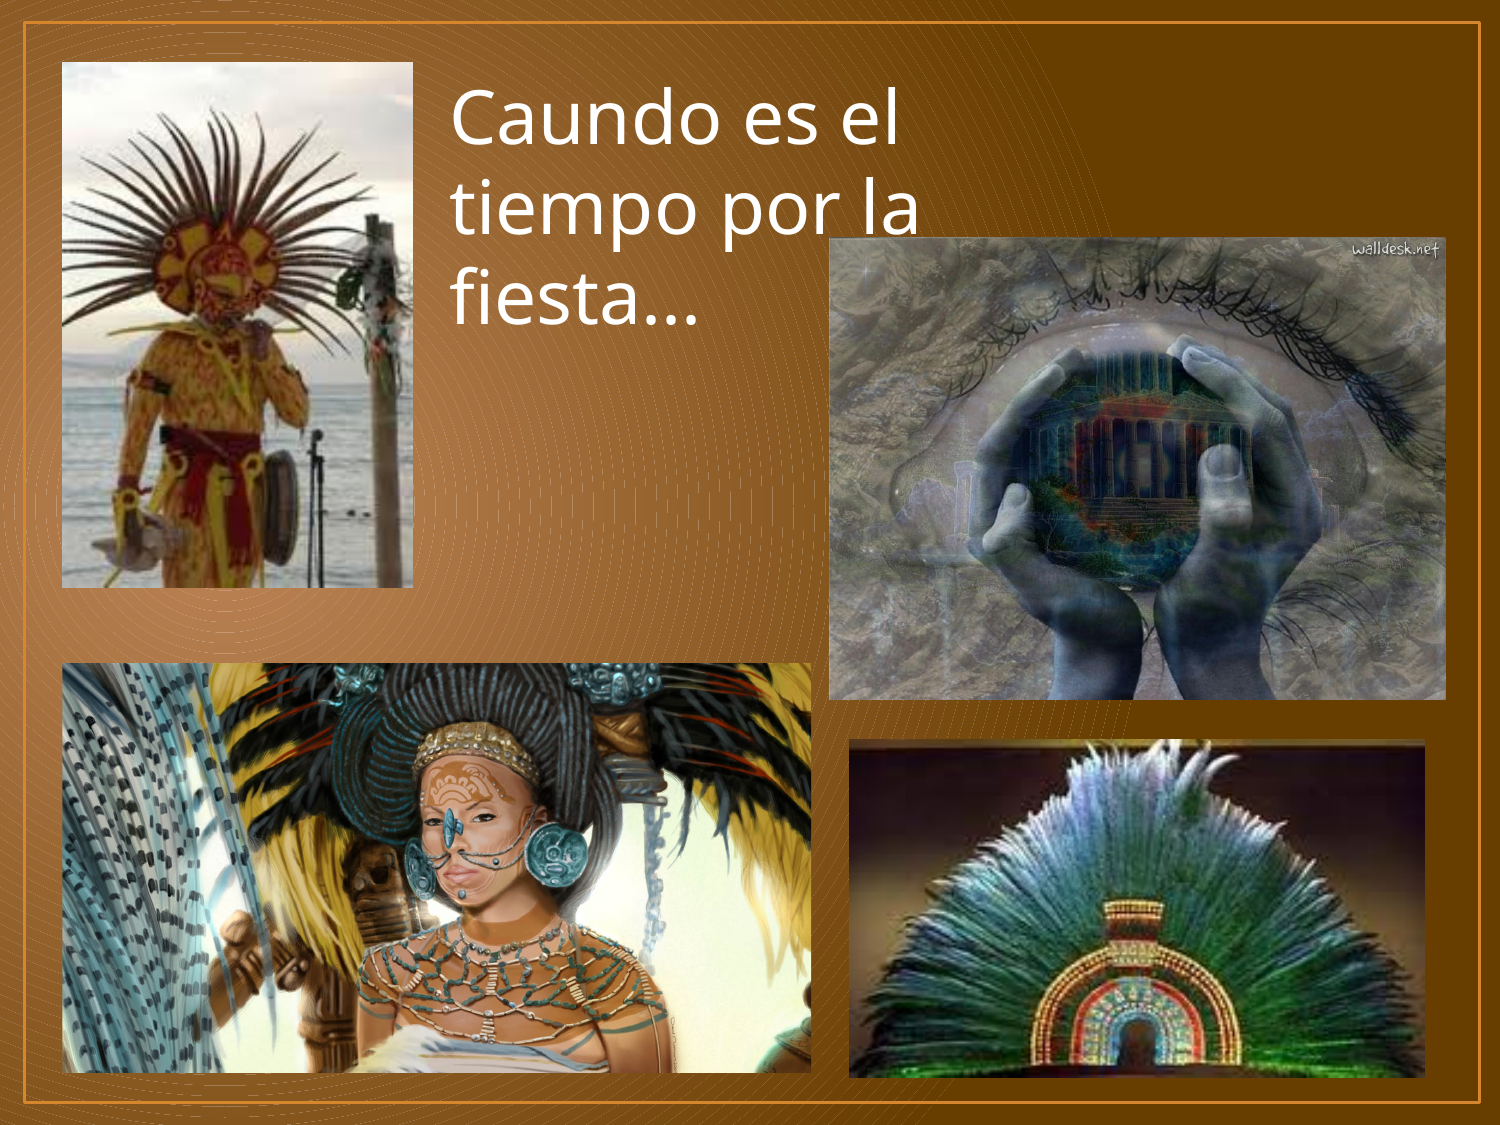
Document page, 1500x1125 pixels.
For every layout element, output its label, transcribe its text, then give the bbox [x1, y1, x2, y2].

picture [849, 739, 1426, 1078]
text_box Caundo es el tiempo por la fiesta... [434, 62, 1049, 348]
picture [62, 61, 413, 588]
picture [829, 236, 1446, 700]
picture [61, 663, 812, 1074]
